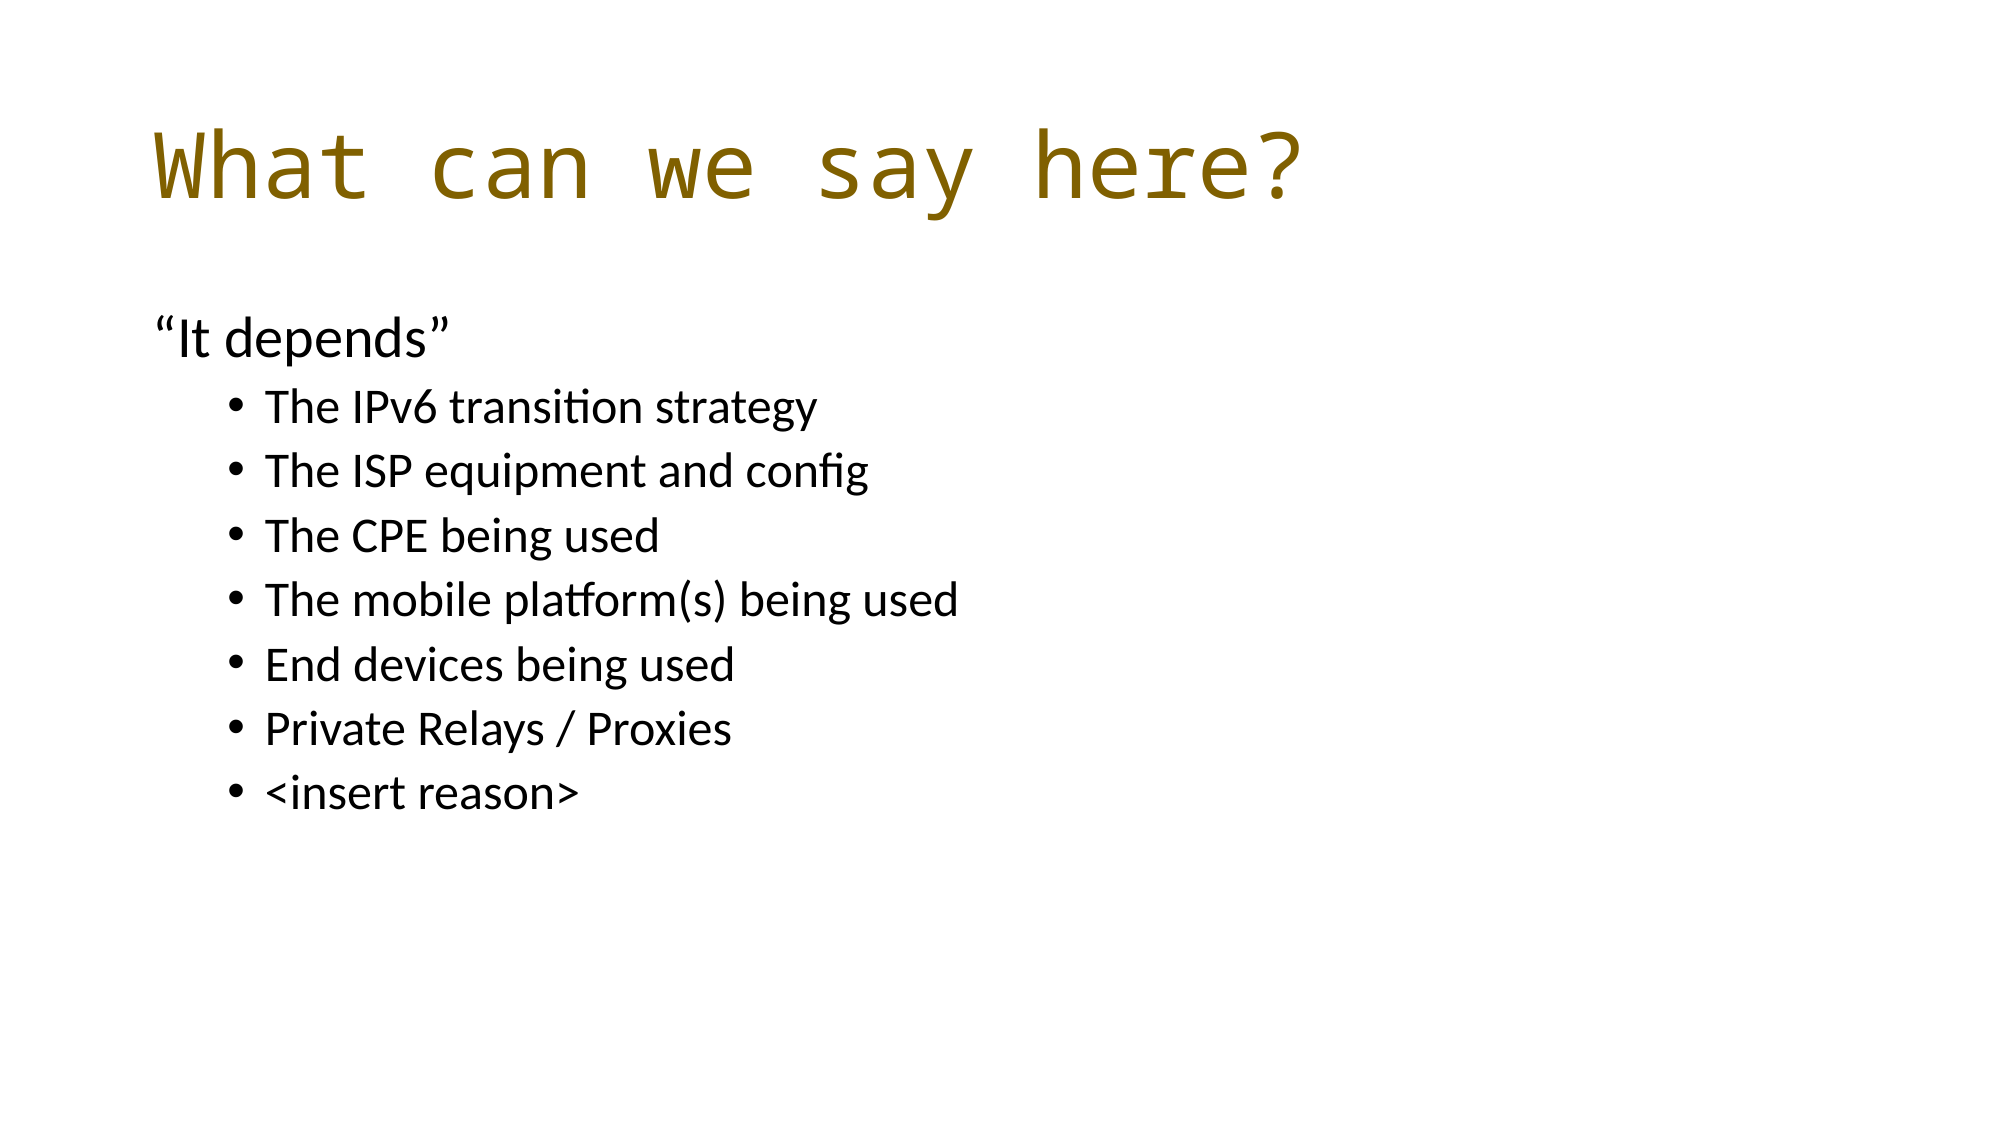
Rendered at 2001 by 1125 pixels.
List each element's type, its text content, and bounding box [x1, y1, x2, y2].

title What can we say here? [137, 59, 1863, 278]
list “It depends” The IPv6 transition strategy The ISP equipment and config The CPE being used The mobile platform(s) being used End devices being used Private Relays / Proxies <insert reason> [137, 299, 1863, 1014]
